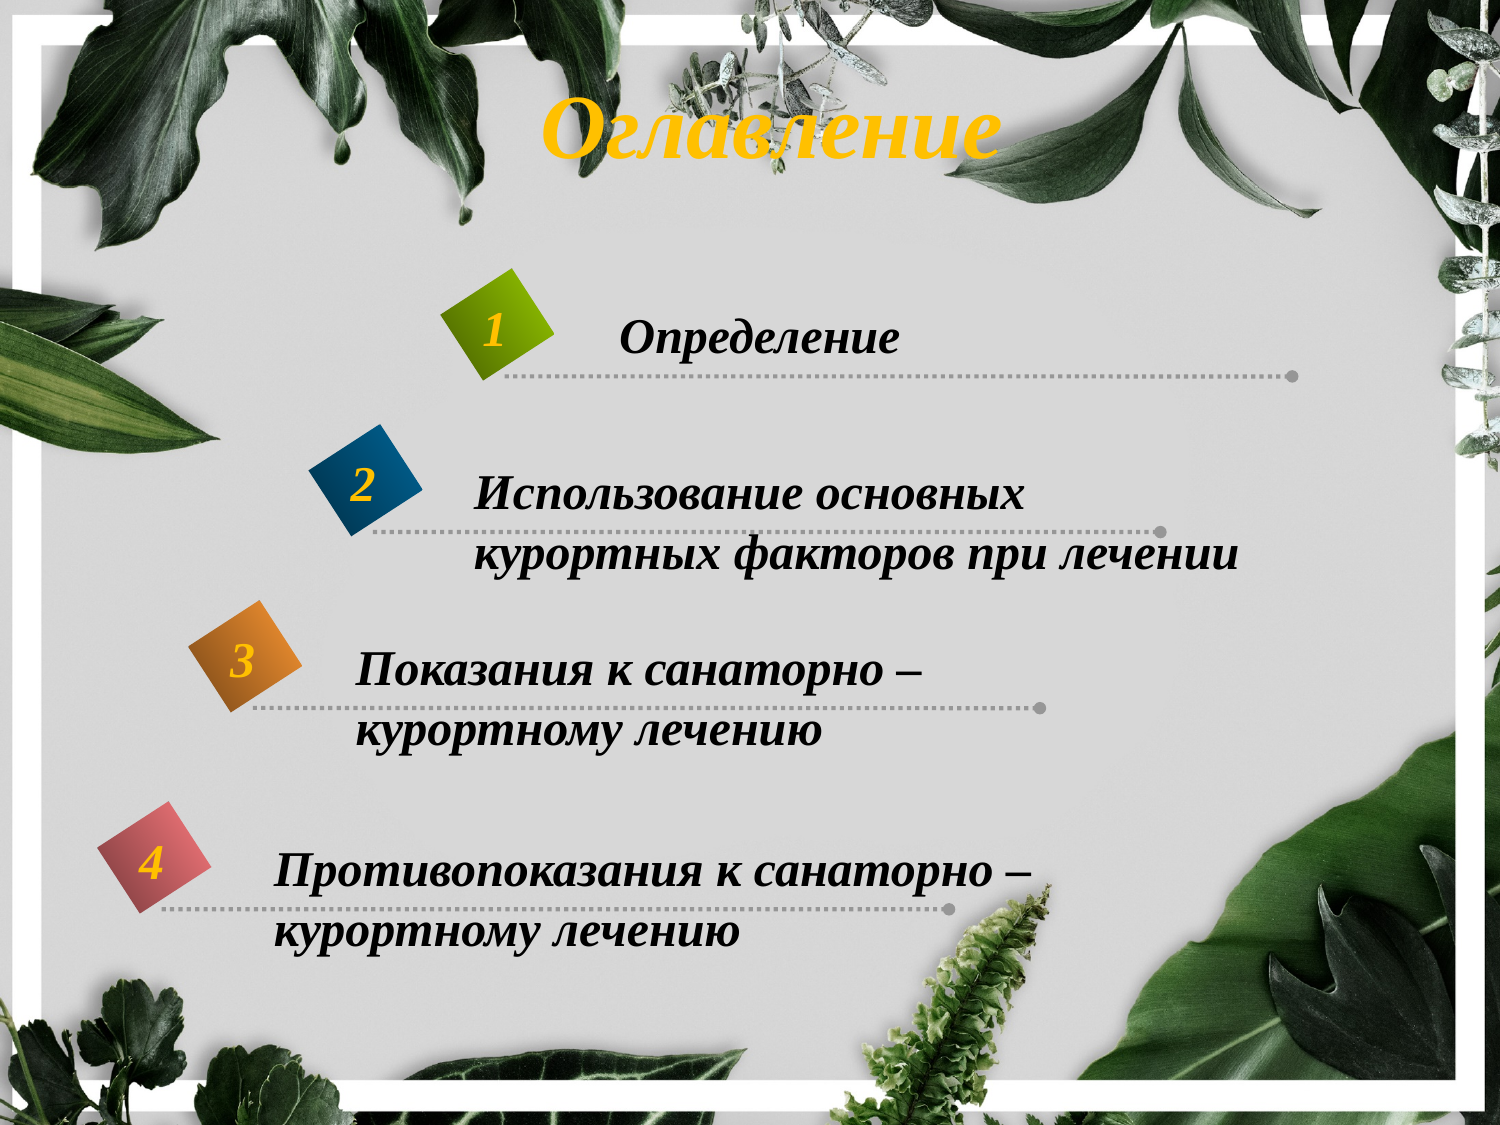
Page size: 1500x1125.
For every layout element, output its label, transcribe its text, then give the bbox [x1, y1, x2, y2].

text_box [322, 440, 1407, 588]
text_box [454, 285, 1293, 377]
picture [0, 0, 1500, 1125]
title Оглавление [252, 53, 1293, 204]
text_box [202, 617, 1300, 765]
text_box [111, 818, 1180, 966]
